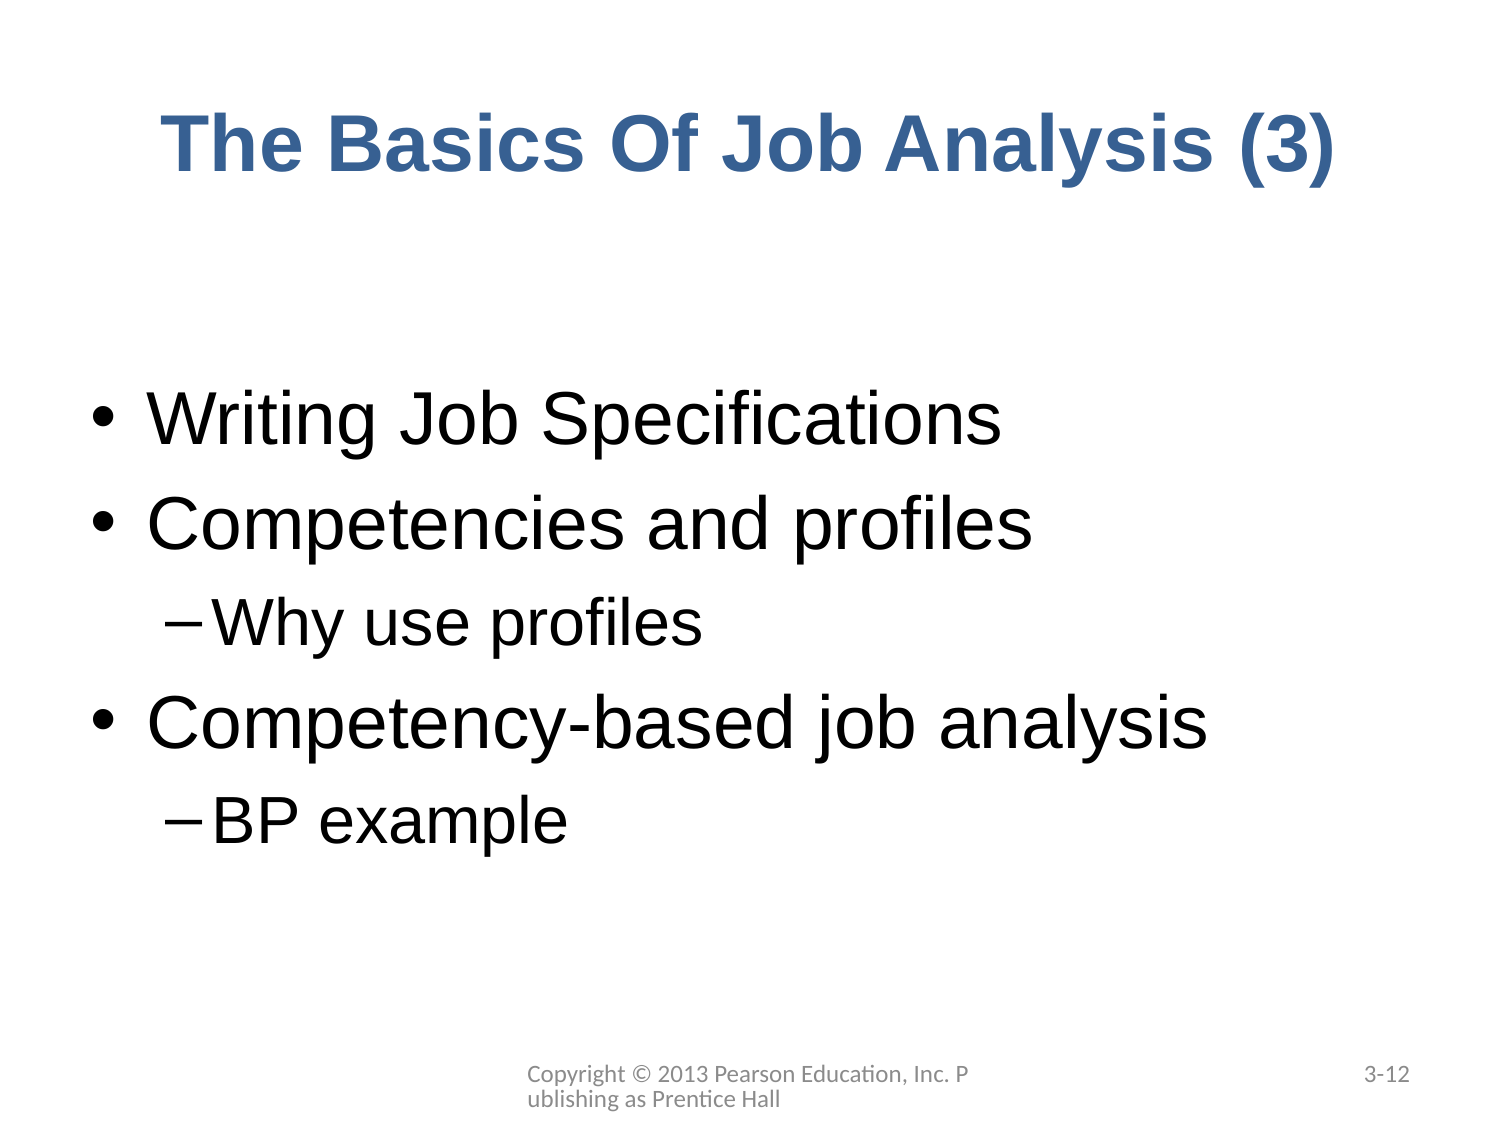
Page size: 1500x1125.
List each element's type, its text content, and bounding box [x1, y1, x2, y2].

list Writing Job Specifications Competencies and profiles Why use profiles Competency-based job analysis BP example [75, 362, 1425, 1005]
title The Basics Of Job Analysis (3) [75, 45, 1425, 233]
footer Copyright © 2013 Pearson Education, Inc. Publishing as Prentice Hall [512, 1042, 988, 1103]
slide_number 3-12 [1074, 1042, 1425, 1103]
